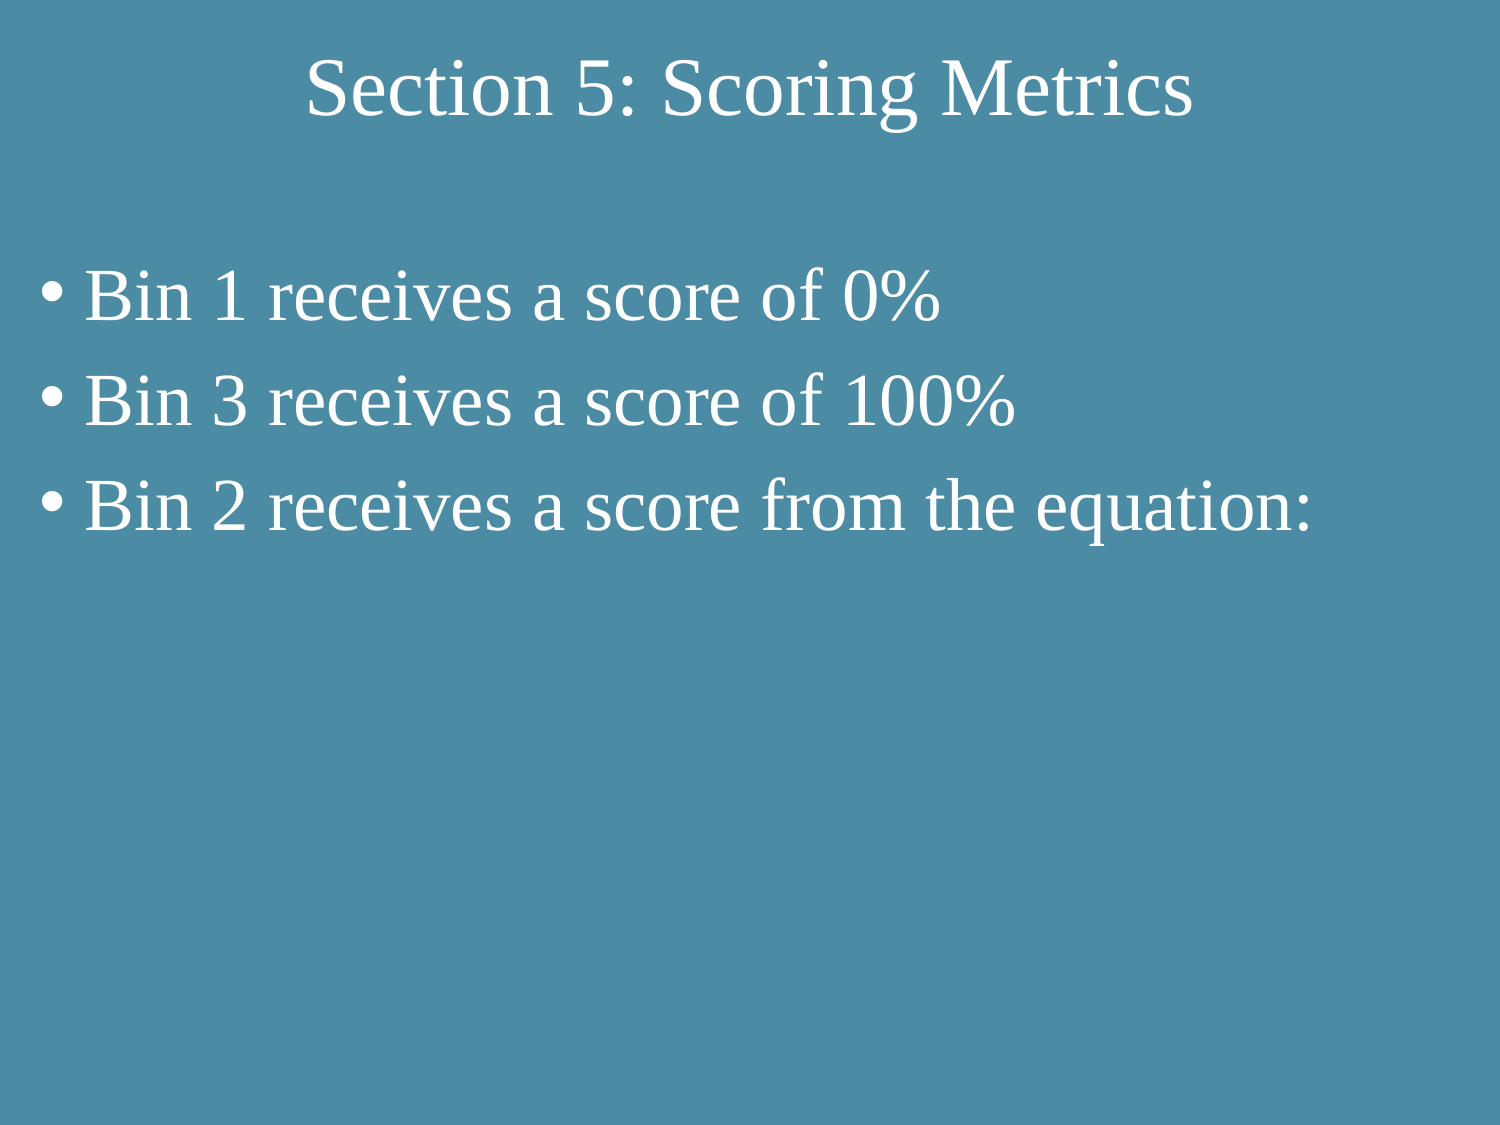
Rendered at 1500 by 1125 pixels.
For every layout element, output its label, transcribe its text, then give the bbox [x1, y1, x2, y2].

list Bin 1 receives a score of 0% Bin 3 receives a score of 100% Bin 2 receives a score from the equation: [24, 237, 1475, 1100]
title Section 5: Scoring Metrics [75, 24, 1425, 200]
